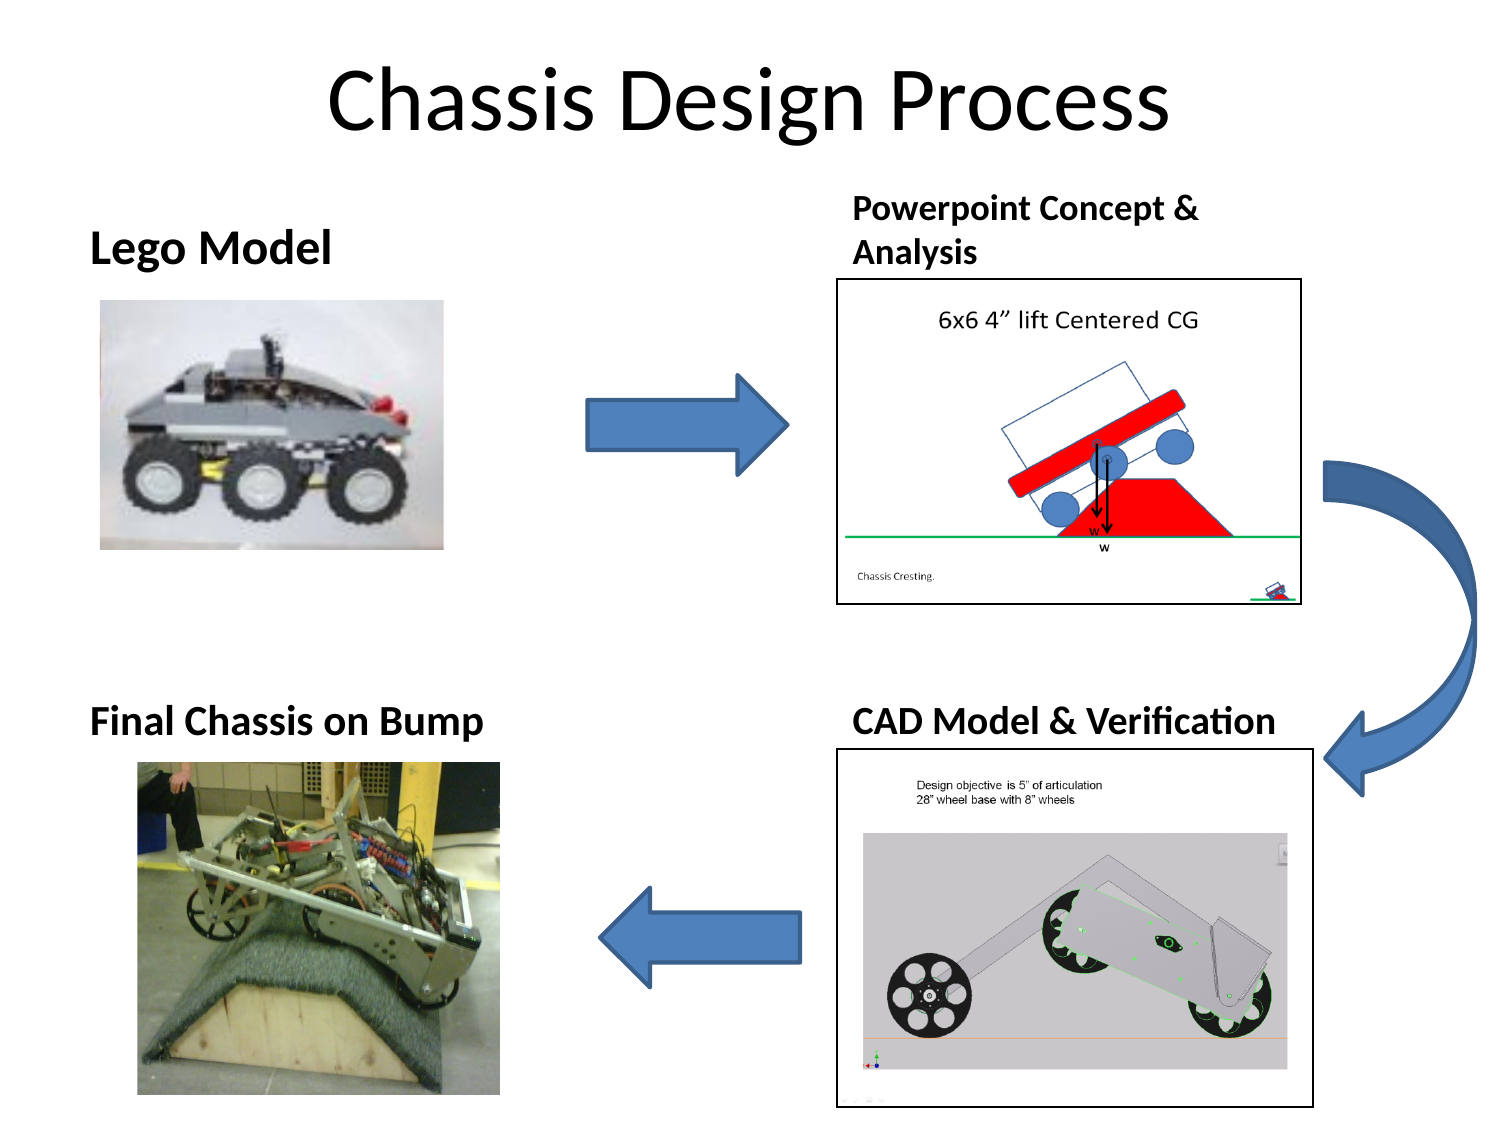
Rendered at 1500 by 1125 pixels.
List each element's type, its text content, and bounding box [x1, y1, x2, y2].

text_box CAD Model & Verification [837, 645, 1300, 748]
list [837, 279, 1301, 604]
title Chassis Design Process [75, 0, 1425, 188]
text_box Final Chassis on Bump [74, 646, 538, 752]
picture [99, 299, 444, 551]
text_box [1322, 460, 1478, 798]
picture [837, 749, 1313, 1107]
text_box [597, 885, 803, 990]
text_box [585, 373, 790, 477]
list Lego Model [75, 176, 538, 282]
list Powerpoint Concept & Analysis [837, 174, 1300, 278]
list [137, 762, 501, 1096]
